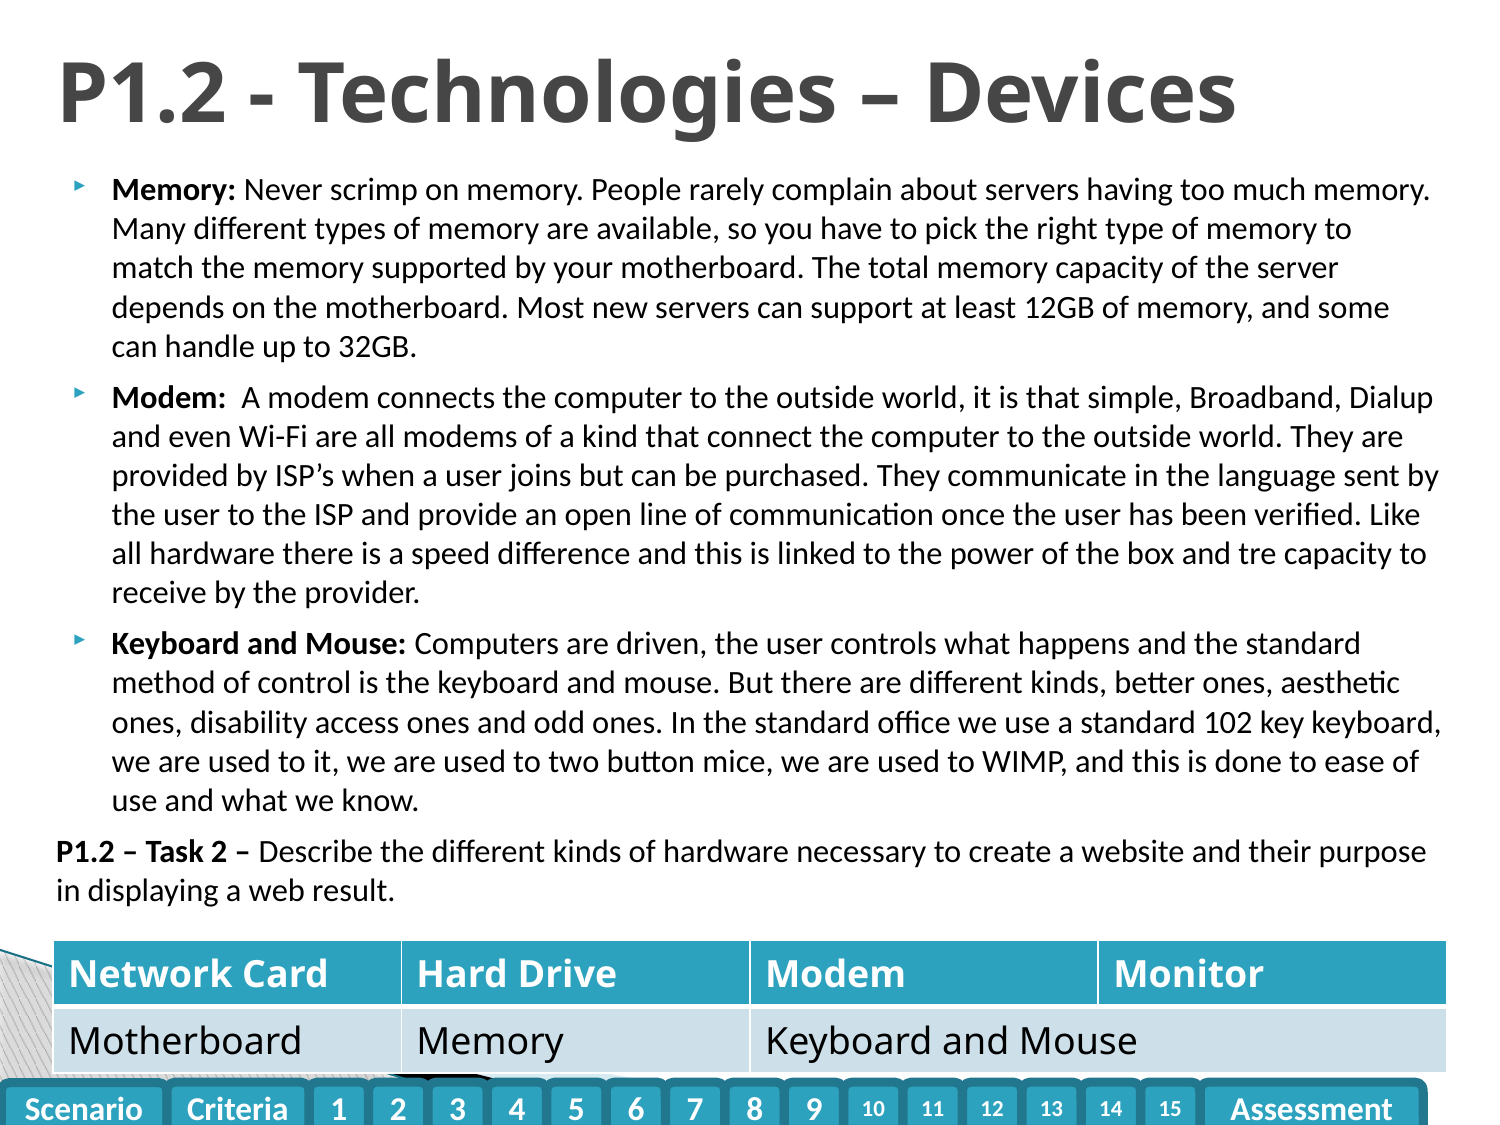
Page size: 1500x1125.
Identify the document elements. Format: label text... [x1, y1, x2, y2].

table_cell Motherboard [54, 1009, 401, 1072]
title P1.2 - Technologies – Devices [41, 19, 1392, 159]
table_cell Memory [402, 1009, 749, 1072]
list Memory: Never scrimp on memory. People rarely complain about servers having too much memory. Many different types of memory are available, so you have to pick the right type of memory to match the memory supported by your motherboard. The total memory capacity of the server depends on the motherboard. Most new servers can support at least 12GB of memory, and some can handle up to 32GB. Modem: A modem connects the computer to the outside world, it is that simple, Broadband, Dialup and even Wi-Fi are all modems of a kind that connect the computer to the outside world. They are provided by ISP’s when a user joins but can be purchased. They communicate in the language sent by the user to the ISP and provide an open line of communication once the user has been verified. Like all hardware there is a speed difference and this is linked to the power of the box and tre capacity to receive by the provider. Keyboard and Mouse: Computers are driven, the user controls what happens and the standard method of control is the keyboard and mouse. But there are different kinds, better ones, aesthetic ones, disability access ones and odd ones. In the standard office we use a standard 102 key keyboard, we are used to it, we are used to two button mice, we are used to WIMP, and this is done to ease of use and what we know. P1.2 – Task 2 – Describe the different kinds of hardware necessary to create a website and their purpose in displaying a web result. [41, 160, 1459, 917]
table_header Modem [751, 941, 1097, 1004]
table_cell Keyboard and Mouse [751, 1009, 1446, 1072]
table_header Network Card [54, 941, 401, 1004]
table_header Hard Drive [402, 941, 749, 1004]
table_header Monitor [1099, 941, 1446, 1004]
